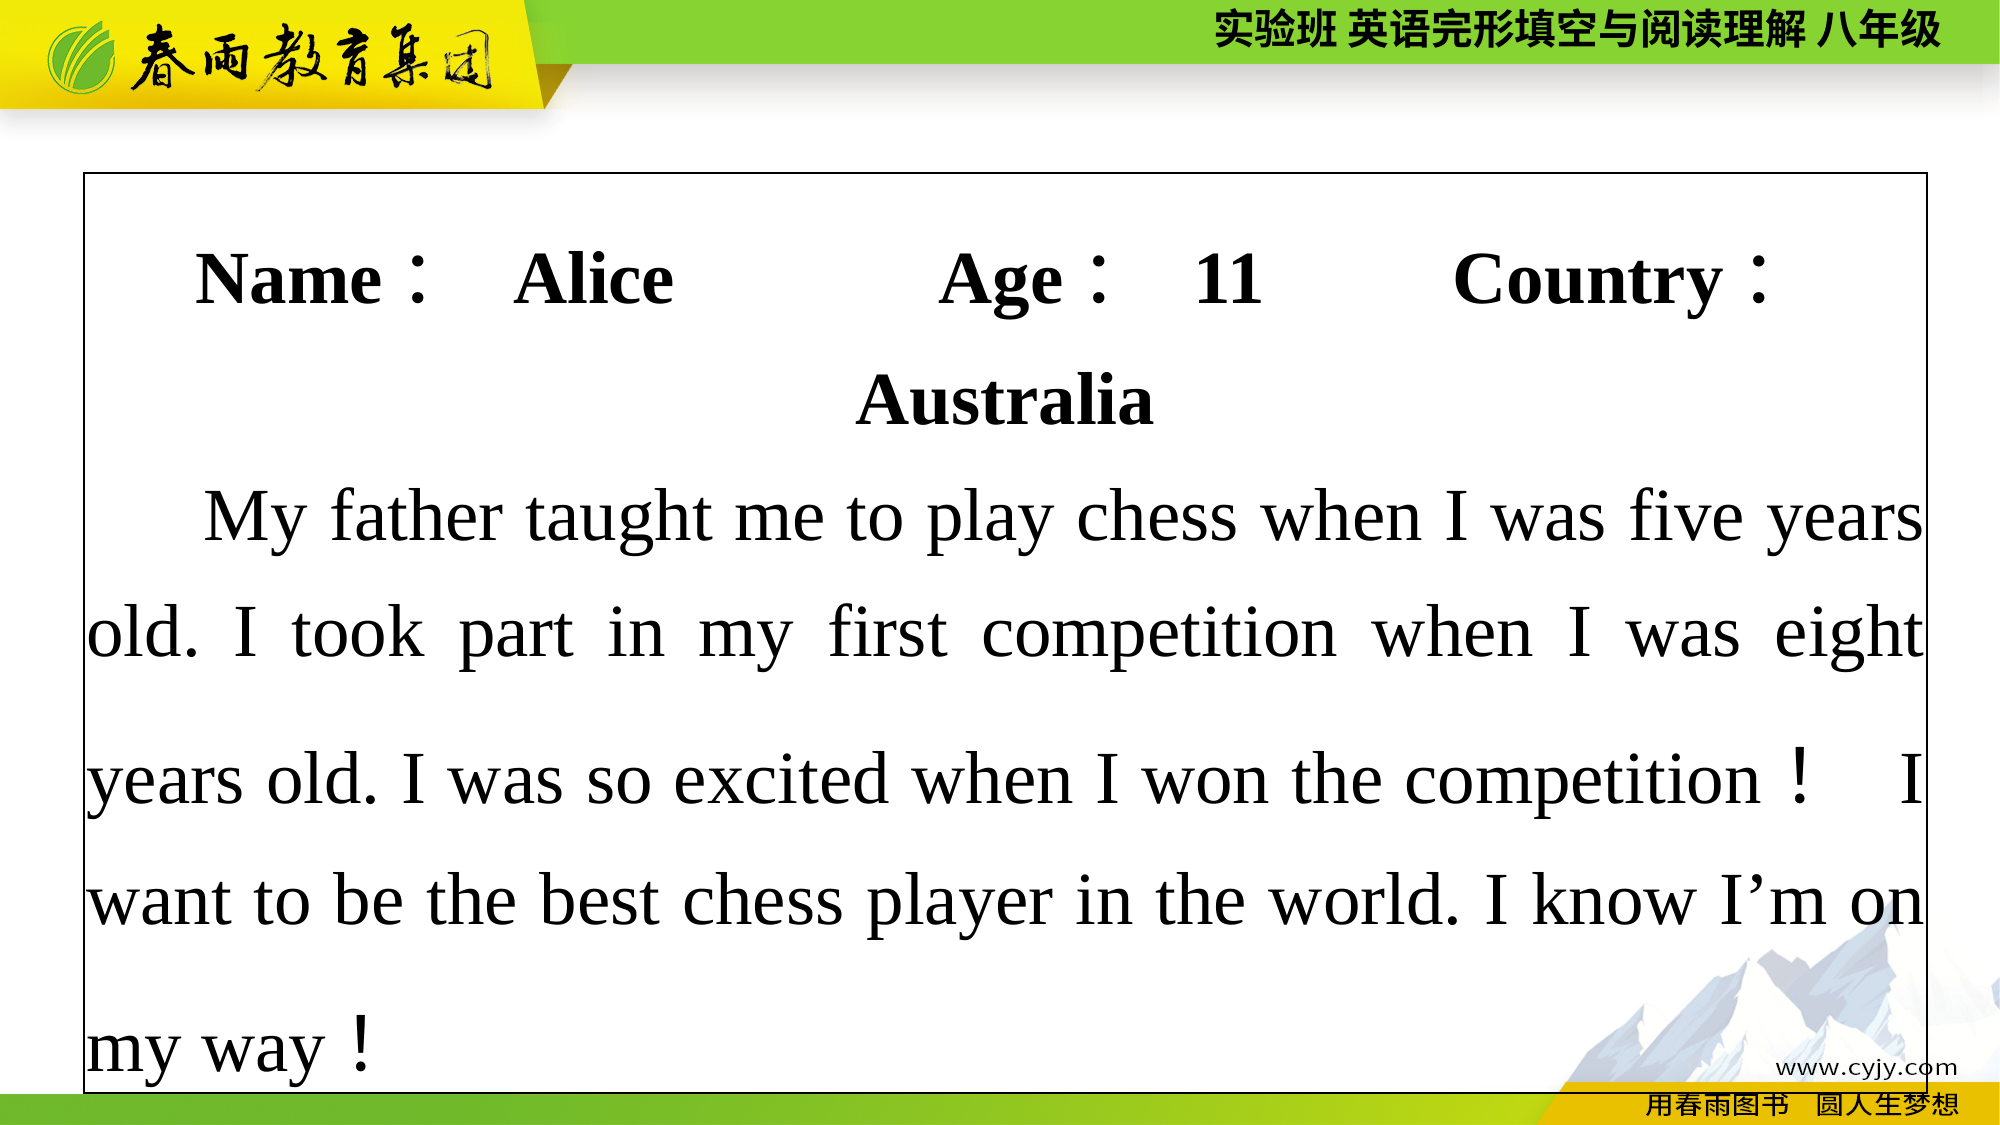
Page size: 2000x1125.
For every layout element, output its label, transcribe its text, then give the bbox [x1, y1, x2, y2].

picture [0, 0, 2000, 1125]
table_header Name： Alice Age： 11 Country： Australia My father taught me to play chess when I was five years old. I took part in my first competition when I was eight years old. I was so excited when I won the competition！ I want to be the best chess player in the world. I know I’m on my way！ [85, 174, 1926, 1092]
